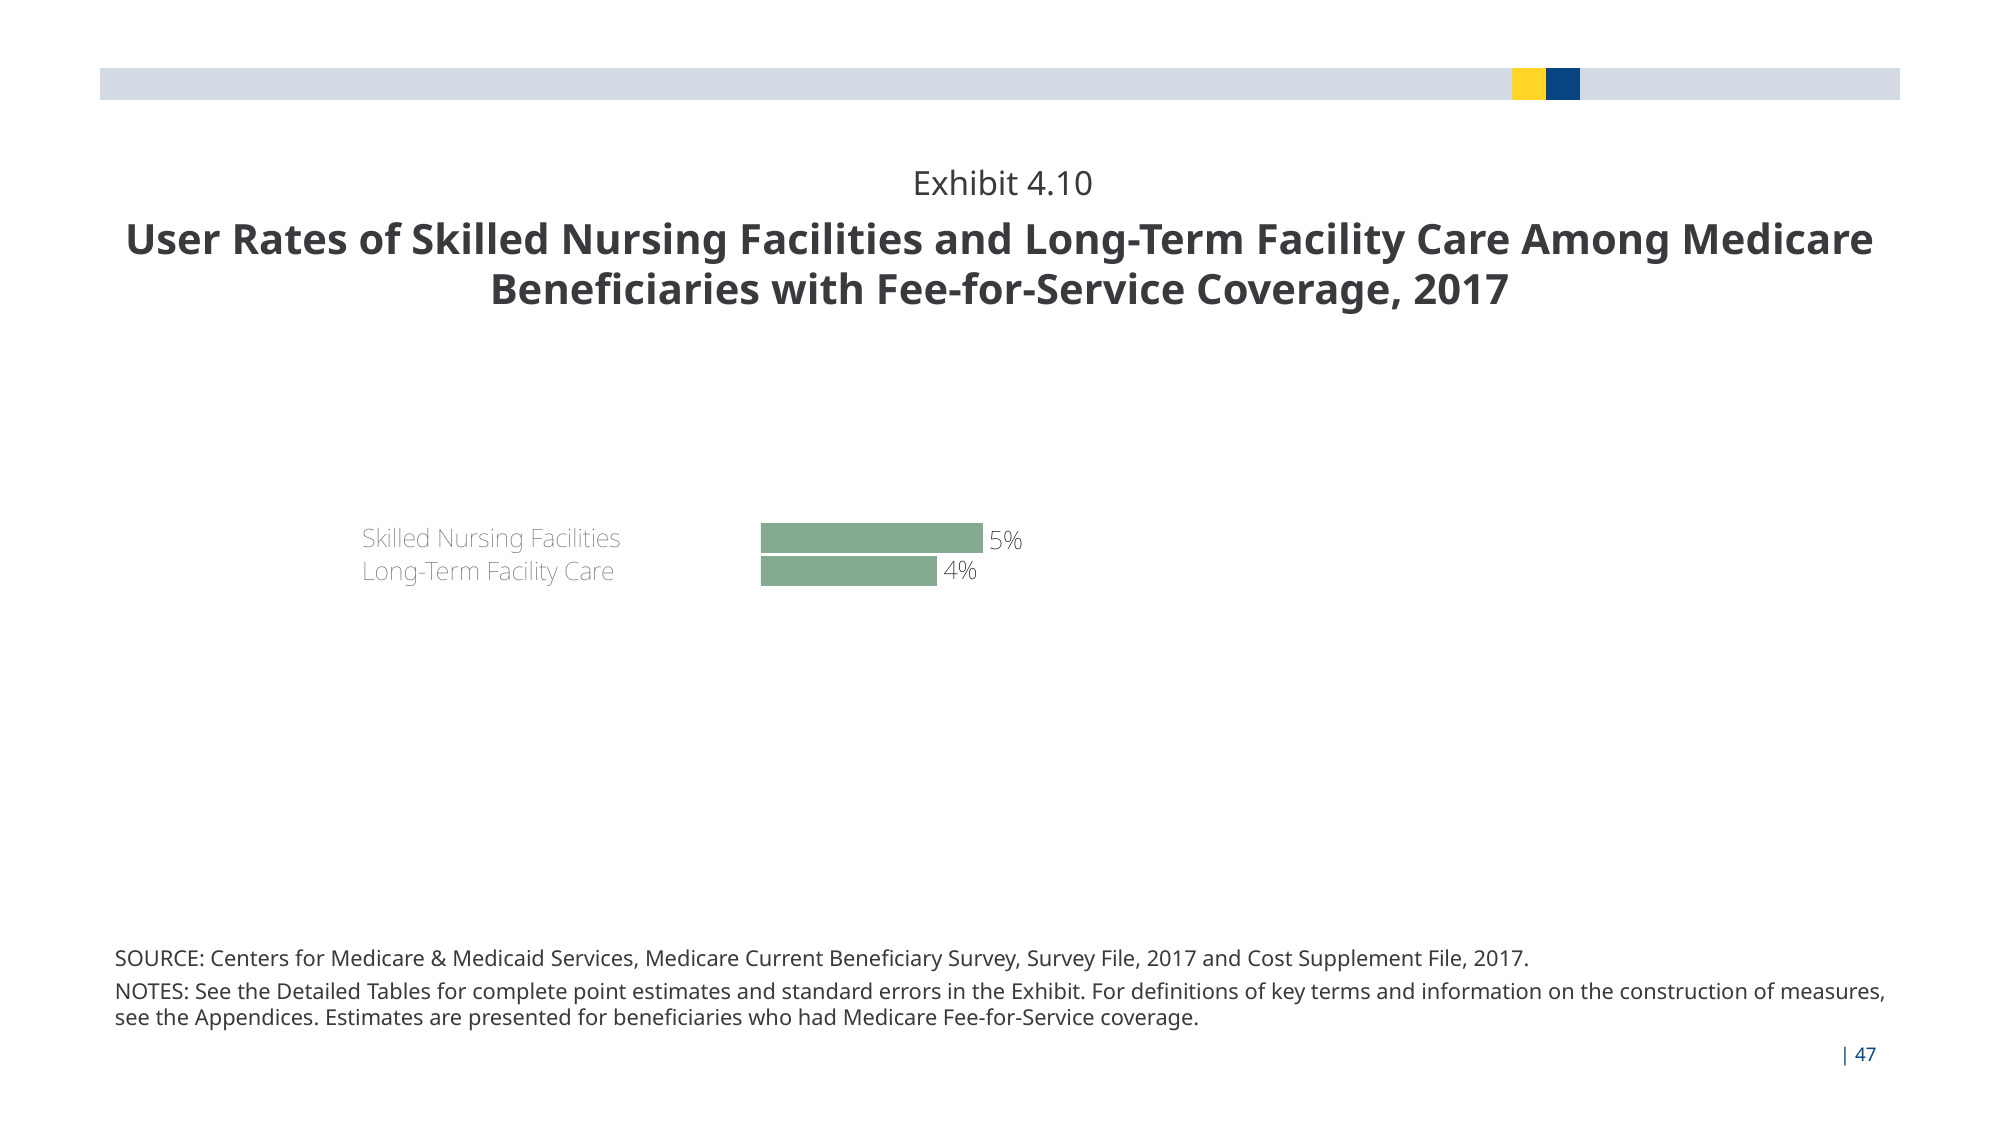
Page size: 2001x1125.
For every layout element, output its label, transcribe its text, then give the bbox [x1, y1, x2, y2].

title Exhibit 4.10 [99, 154, 1900, 213]
list User Rates of Skilled Nursing Facilities and Long-Term Facility Care Among Medicare Beneficiaries with Fee-for-Service Coverage, 2017 [99, 213, 1900, 300]
list SOURCE: Centers for Medicare & Medicaid Services, Medicare Current Beneficiary Survey, Survey File, 2017 and Cost Supplement File, 2017. NOTES: See the Detailed Tables for complete point estimates and standard errors in the Exhibit. For definitions of key terms and information on the construction of measures, see the Appendices. Estimates are presented for beneficiaries who had Medicare Fee-for-Service coverage. [99, 937, 1900, 1075]
picture [333, 501, 1667, 619]
